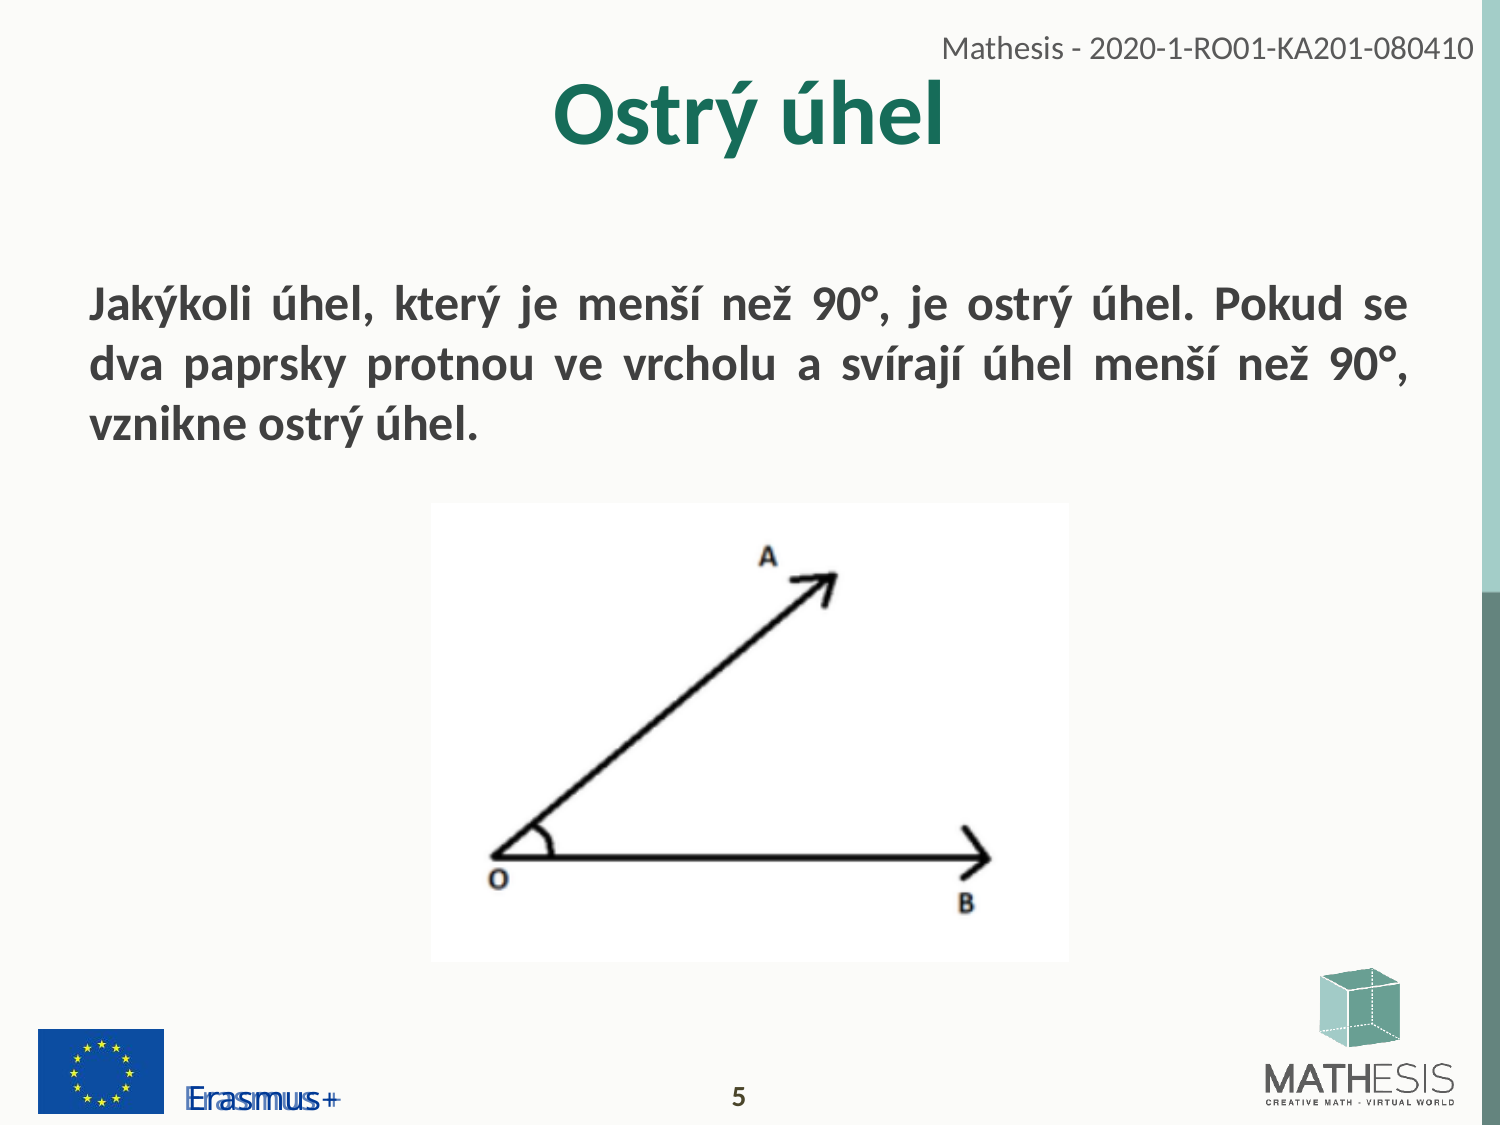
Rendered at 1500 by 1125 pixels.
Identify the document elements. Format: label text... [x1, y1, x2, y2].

picture [38, 1029, 164, 1114]
list Jakýkoli úhel, který je menší než 90°, je ostrý úhel. Pokud se dva paprsky protnou ve vrcholu a svírají úhel menší než 90°, vznikne ostrý úhel. [75, 262, 1425, 1005]
title Ostrý úhel [75, 45, 1425, 233]
picture [431, 503, 1069, 962]
